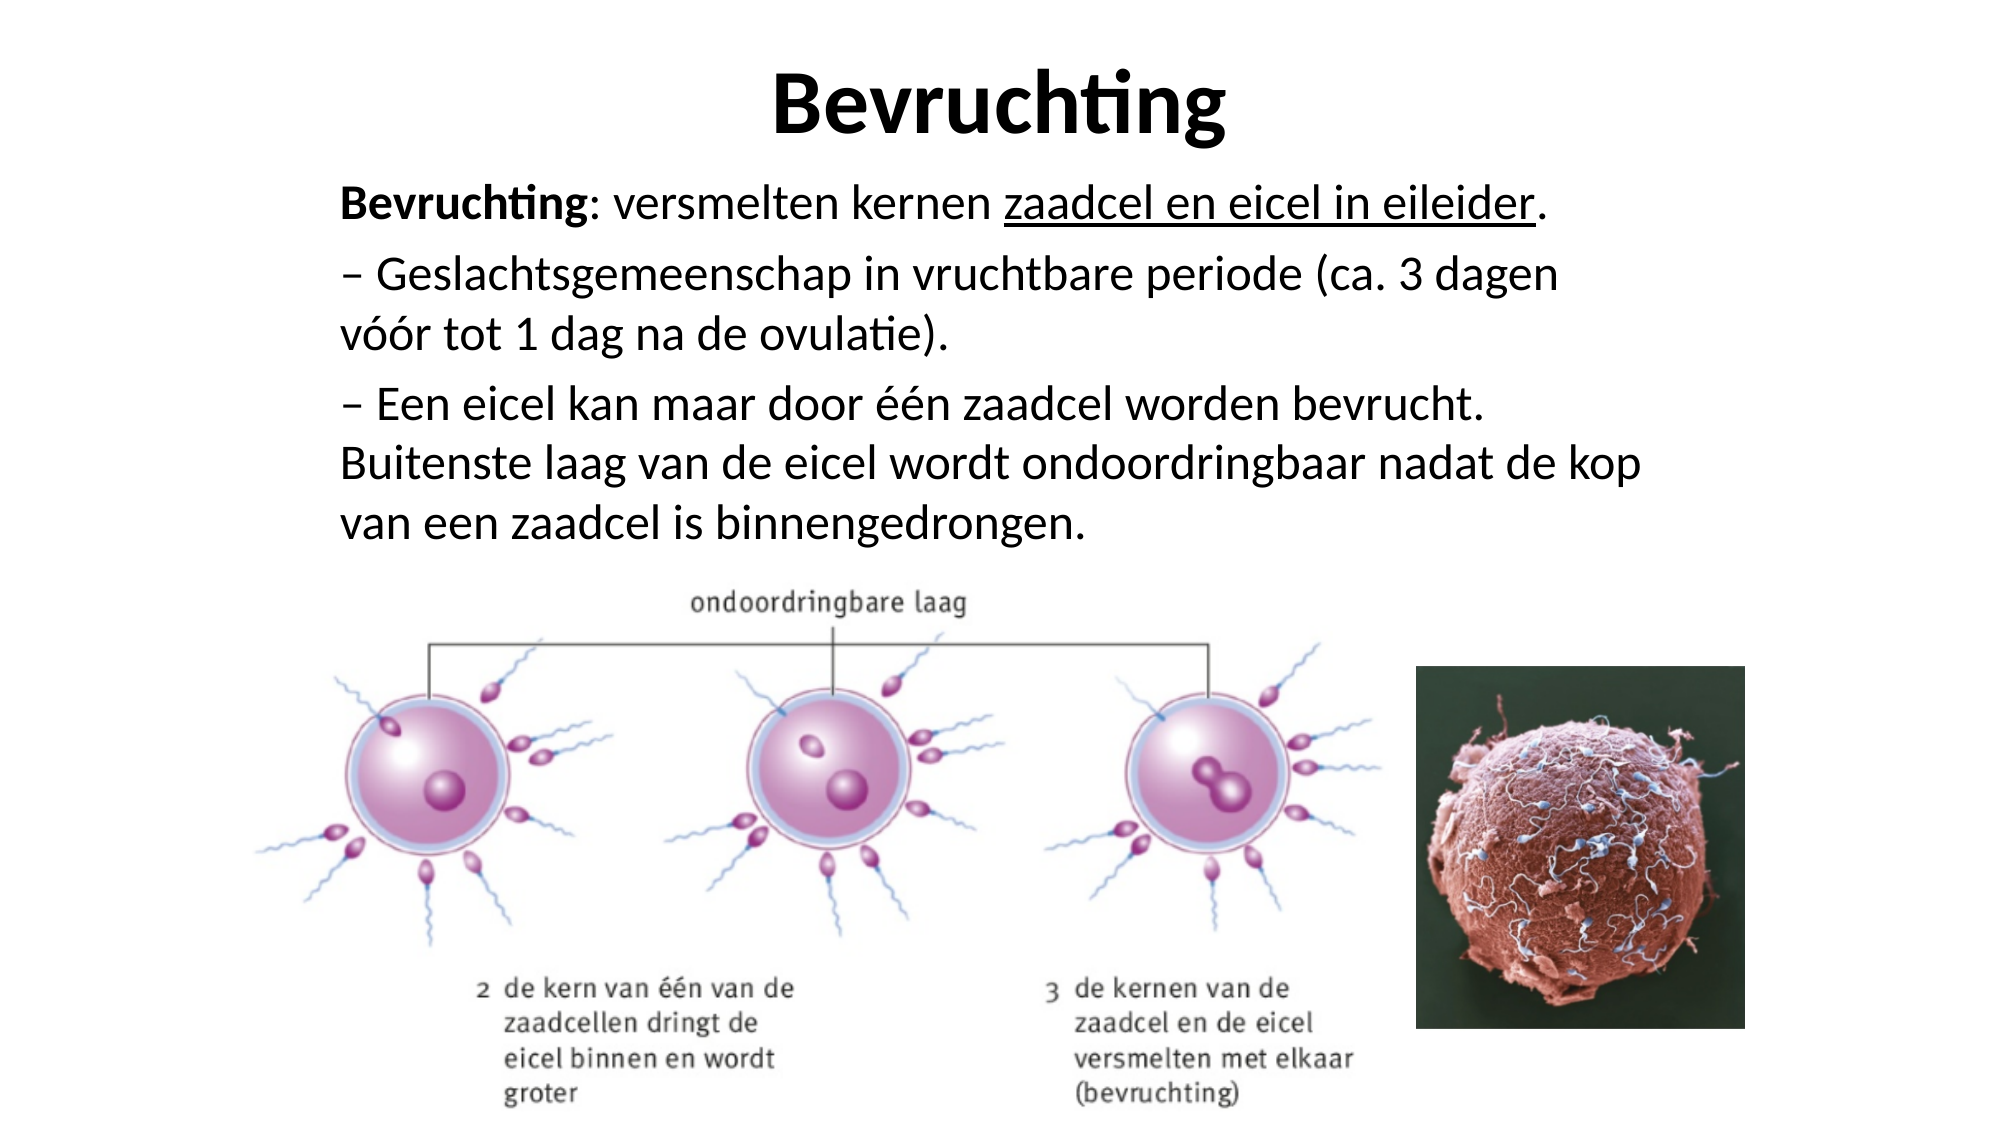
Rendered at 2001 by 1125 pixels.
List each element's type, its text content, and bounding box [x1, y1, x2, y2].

list Bevruchting: versmelten kernen zaadcel en eicel in eileider. – Geslachtsgemeenschap in vruchtbare periode (ca. 3 dagen vóór tot 1 dag na de ovulatie). – Een eicel kan maar door één zaadcel worden bevrucht. Buitenste laag van de eicel wordt ondoordringbaar nadat de kop van een zaadcel is binnengedrongen. [324, 162, 1675, 905]
picture [1416, 666, 1745, 1033]
title Bevruchting [324, 3, 1675, 162]
picture [251, 573, 1389, 1125]
